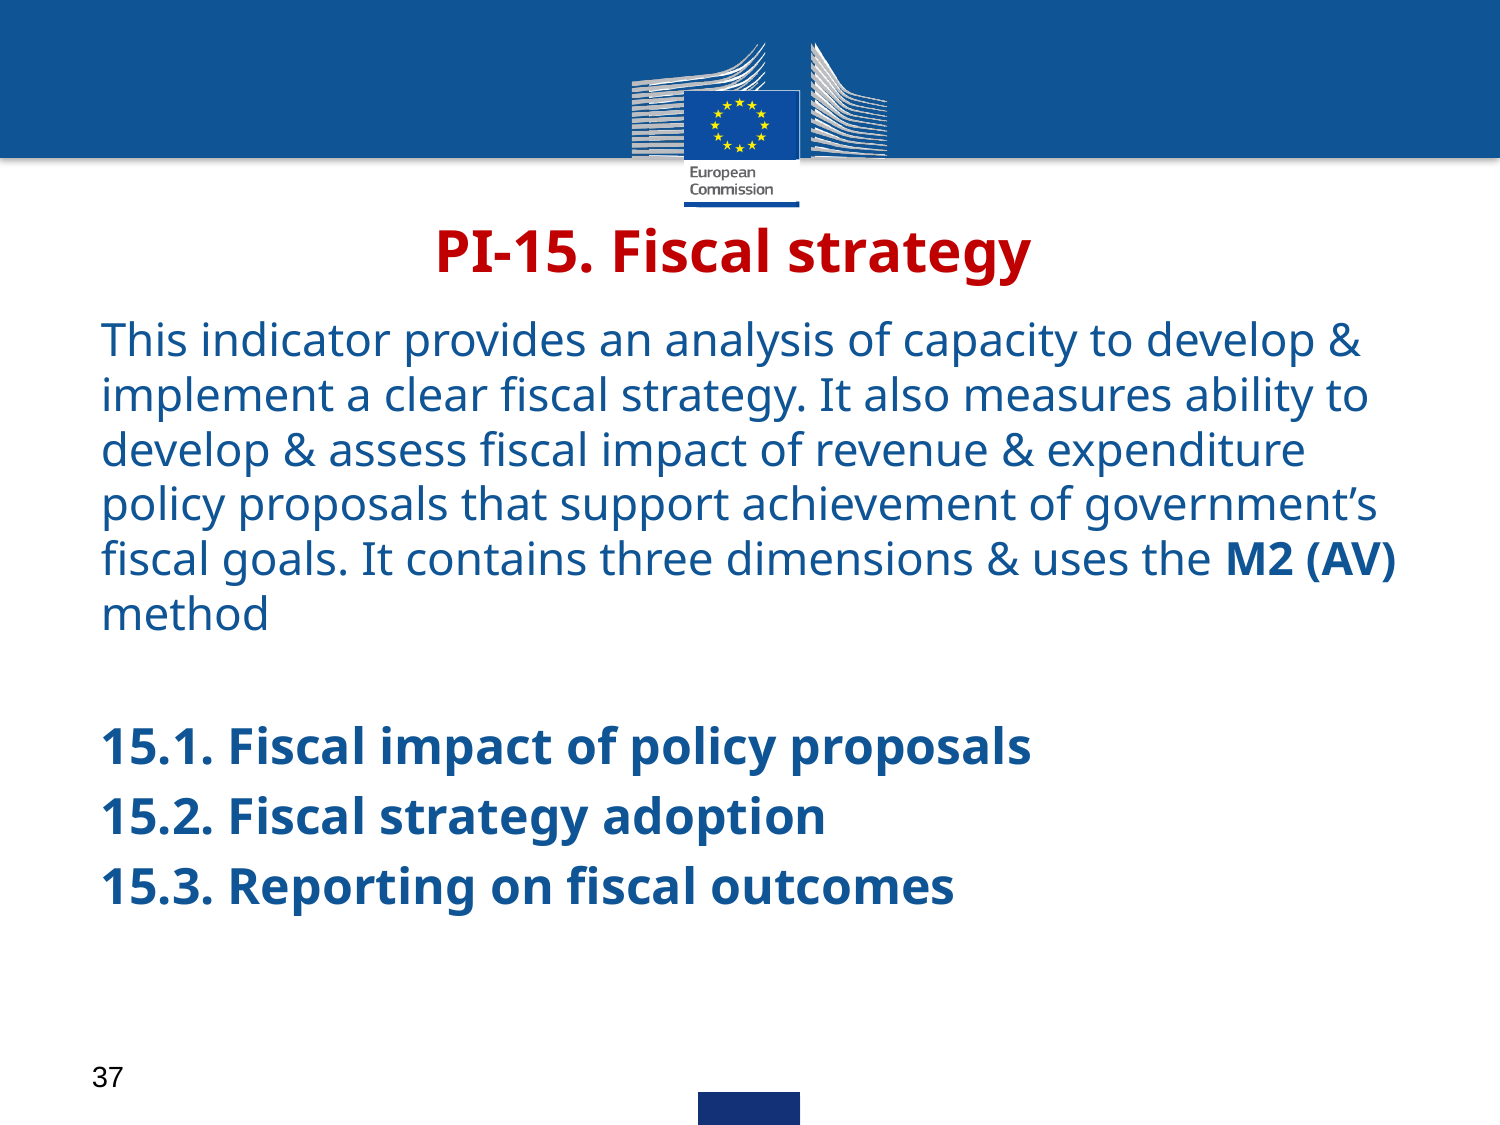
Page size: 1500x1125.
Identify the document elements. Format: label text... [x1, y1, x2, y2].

picture [631, 42, 888, 207]
list This indicator provides an analysis of capacity to develop & implement a clear fiscal strategy. It also measures ability to develop & assess fiscal impact of revenue & expenditure policy proposals that support achievement of government’s fiscal goals. It contains three dimensions & uses the M2 (AV) method 15.1. Fiscal impact of policy proposals 15.2. Fiscal strategy adoption 15.3. Reporting on fiscal outcomes [29, 302, 1424, 988]
title PI-15. Fiscal strategy [0, 196, 1483, 303]
slide_number 37 [76, 1022, 553, 1102]
